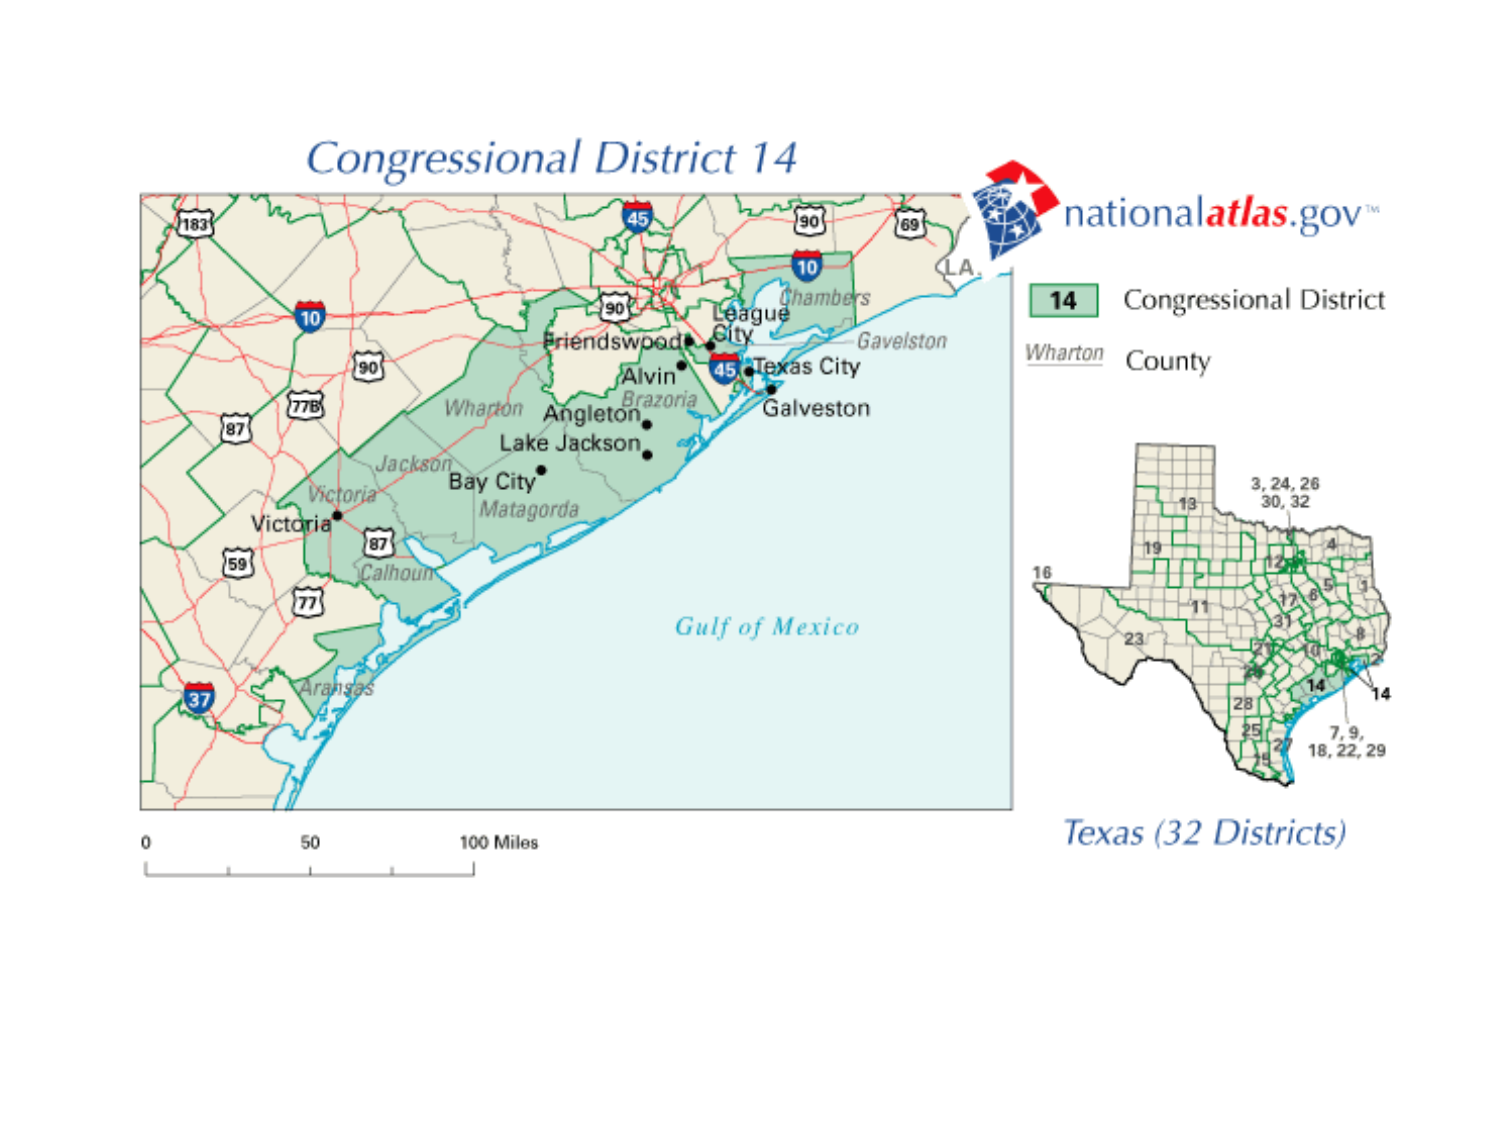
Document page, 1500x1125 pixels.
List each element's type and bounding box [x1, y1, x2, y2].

picture [118, 112, 1401, 888]
